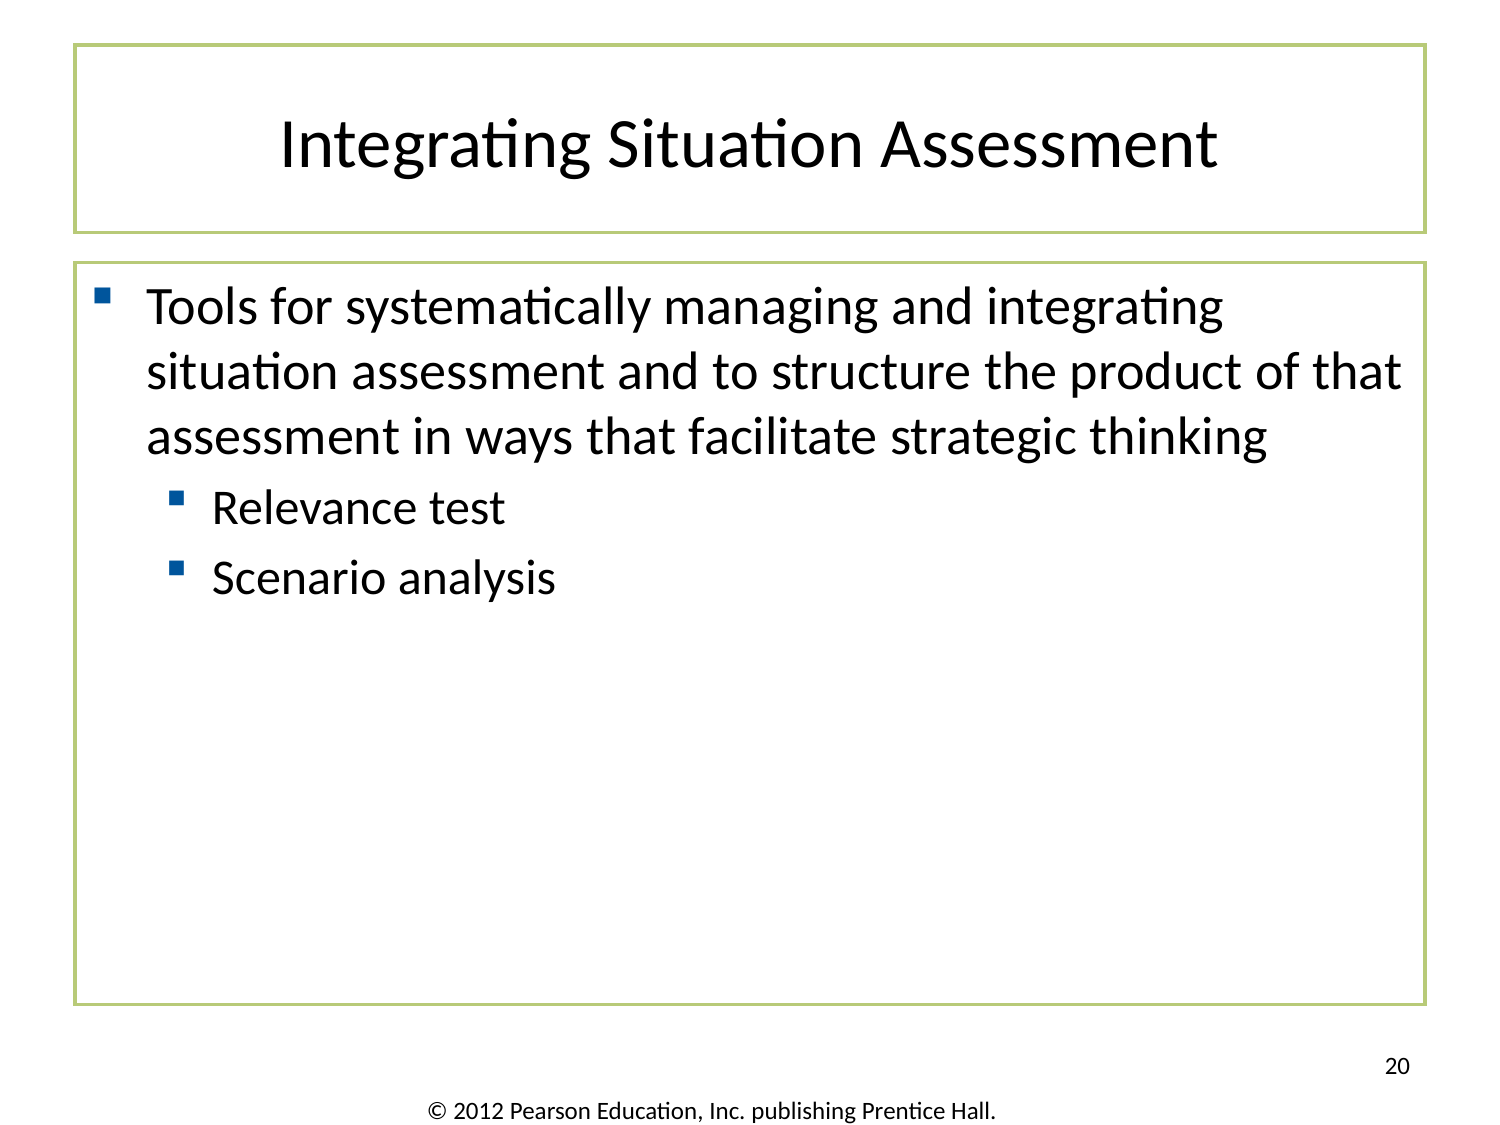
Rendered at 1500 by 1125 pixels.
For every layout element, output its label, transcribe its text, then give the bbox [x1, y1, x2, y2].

list Tools for systematically managing and integrating situation assessment and to structure the product of that assessment in ways that facilitate strategic thinking Relevance test Scenario analysis [73, 261, 1427, 1006]
slide_number 20 [1074, 1042, 1425, 1103]
title Integrating Situation Assessment [73, 43, 1427, 234]
